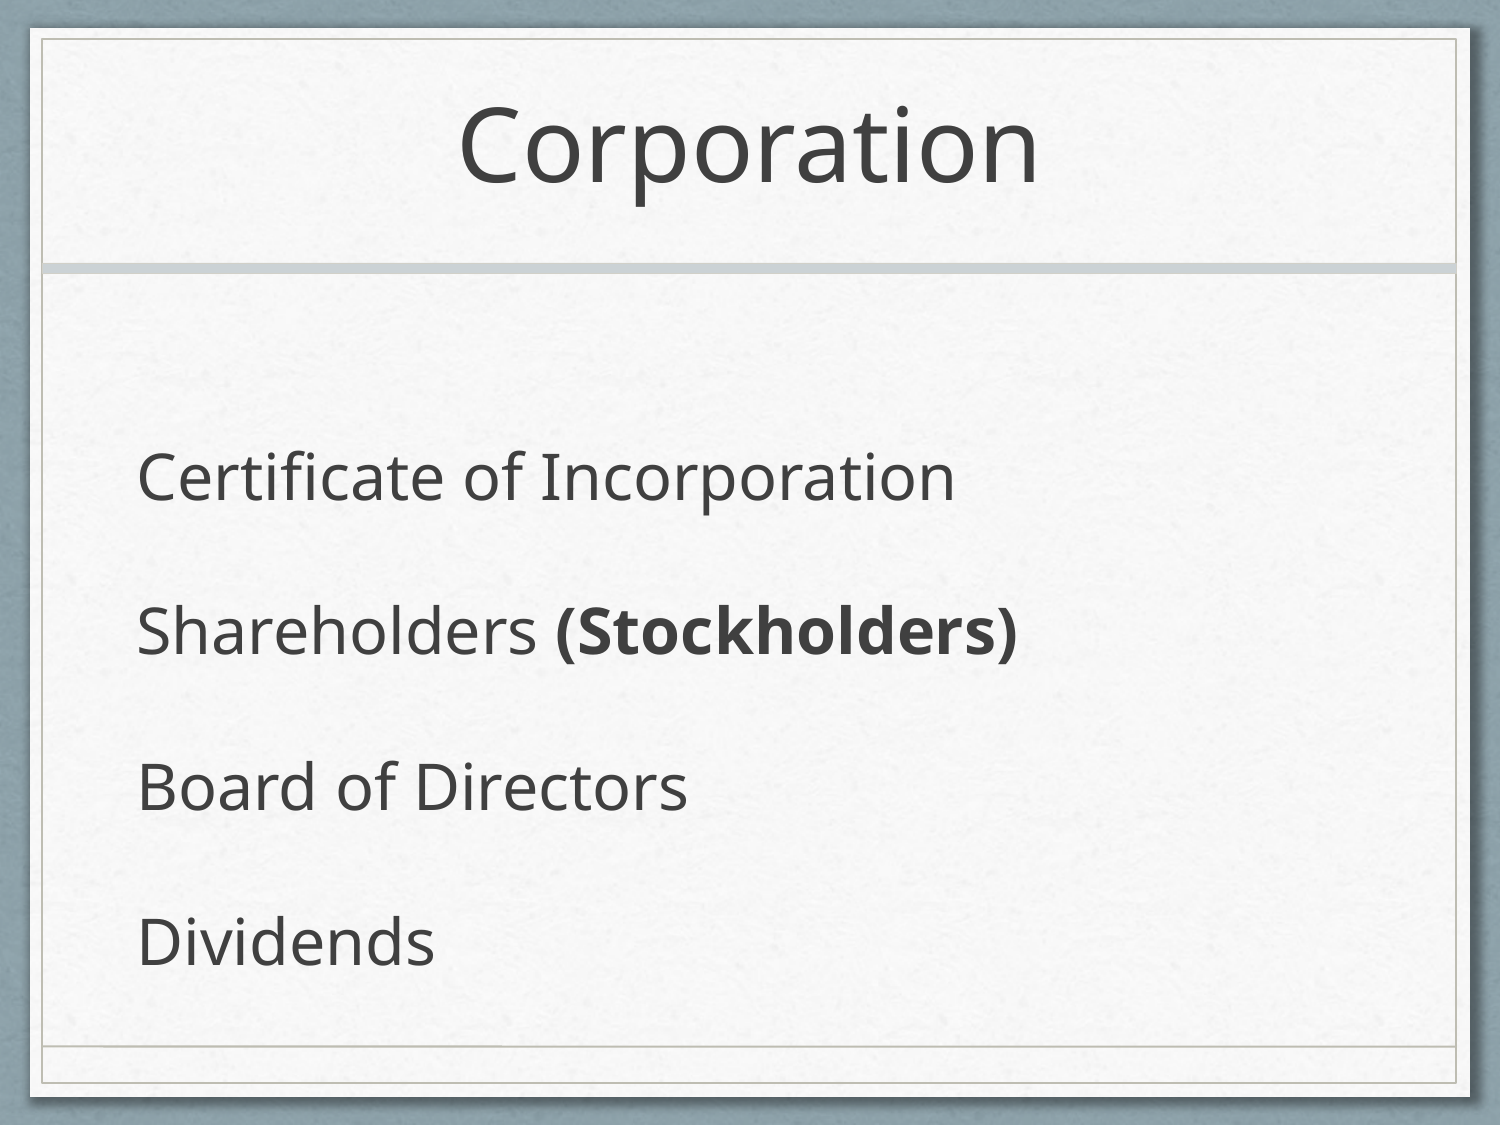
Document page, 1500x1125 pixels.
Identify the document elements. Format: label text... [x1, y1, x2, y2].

list Certificate of Incorporation Shareholders (Stockholders) Board of Directors Dividends [121, 427, 1379, 1065]
picture [30, 28, 1470, 1097]
title Corporation [75, 70, 1425, 212]
